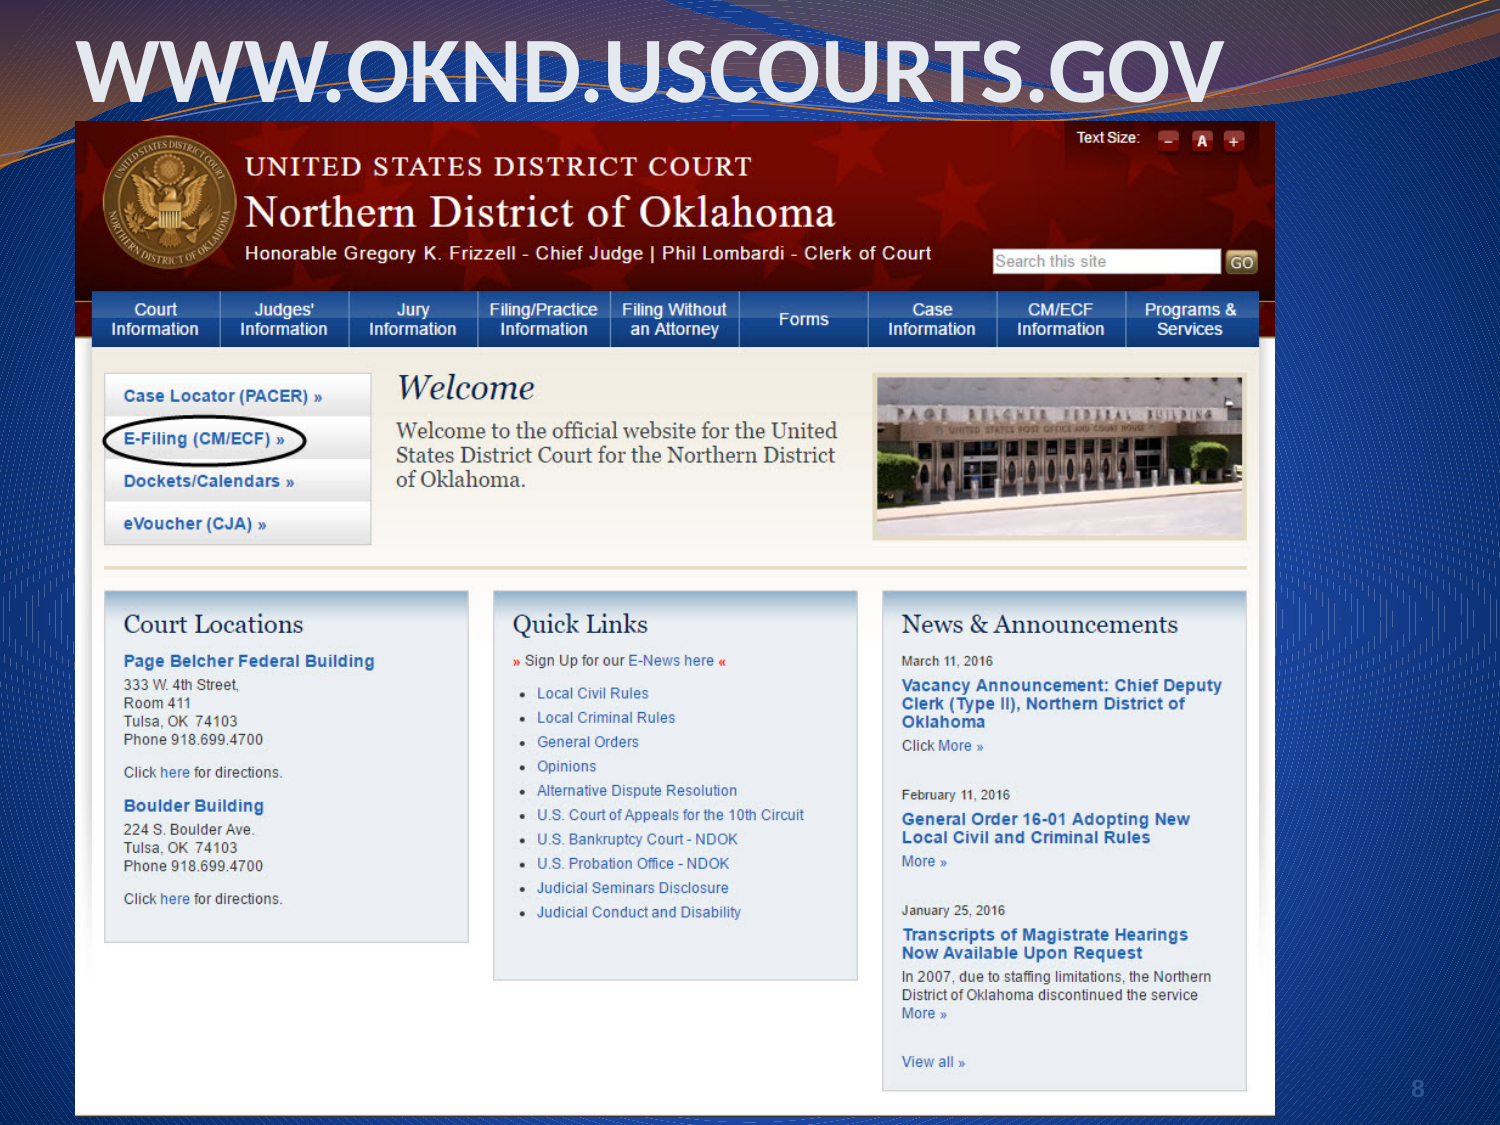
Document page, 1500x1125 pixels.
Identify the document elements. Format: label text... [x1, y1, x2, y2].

picture [74, 120, 1276, 1117]
slide_number 8 [1299, 1042, 1425, 1103]
title www.oknd.uscourts.gov [75, 0, 1425, 122]
